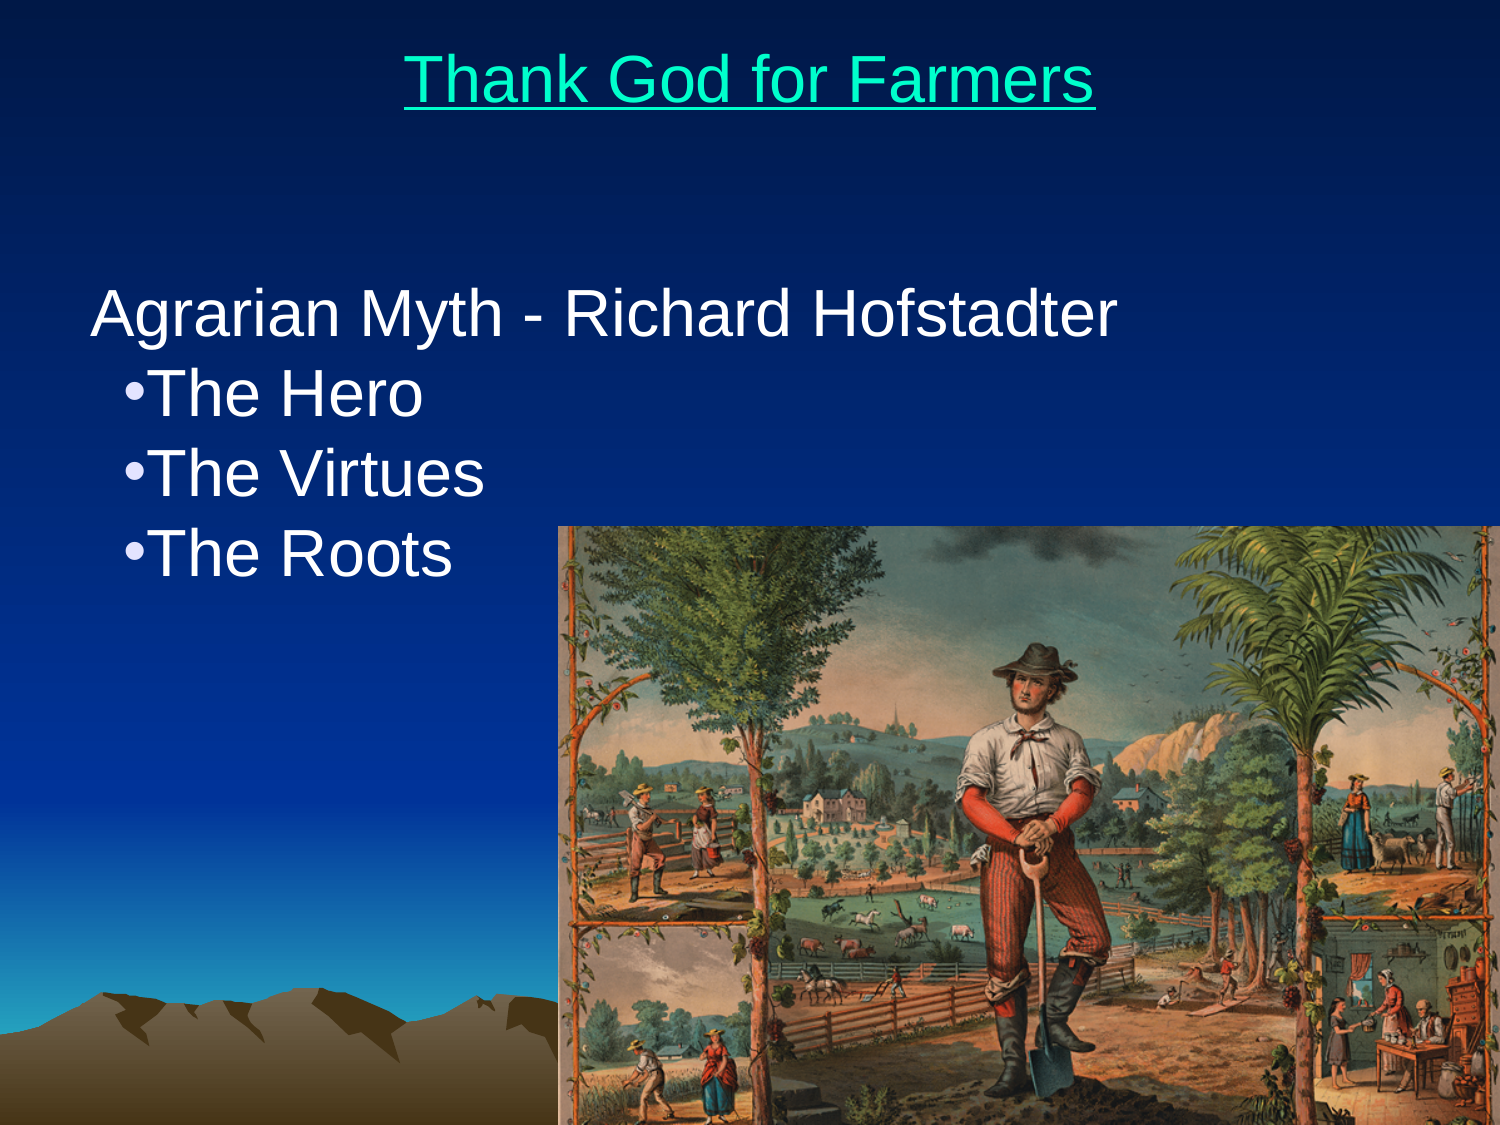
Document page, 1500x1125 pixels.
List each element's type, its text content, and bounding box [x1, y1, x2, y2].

list Agrarian Myth - Richard Hofstadter The Hero The Virtues The Roots [75, 262, 1425, 1000]
title Thank God for Farmers [75, 37, 1425, 225]
picture [558, 526, 1500, 1125]
